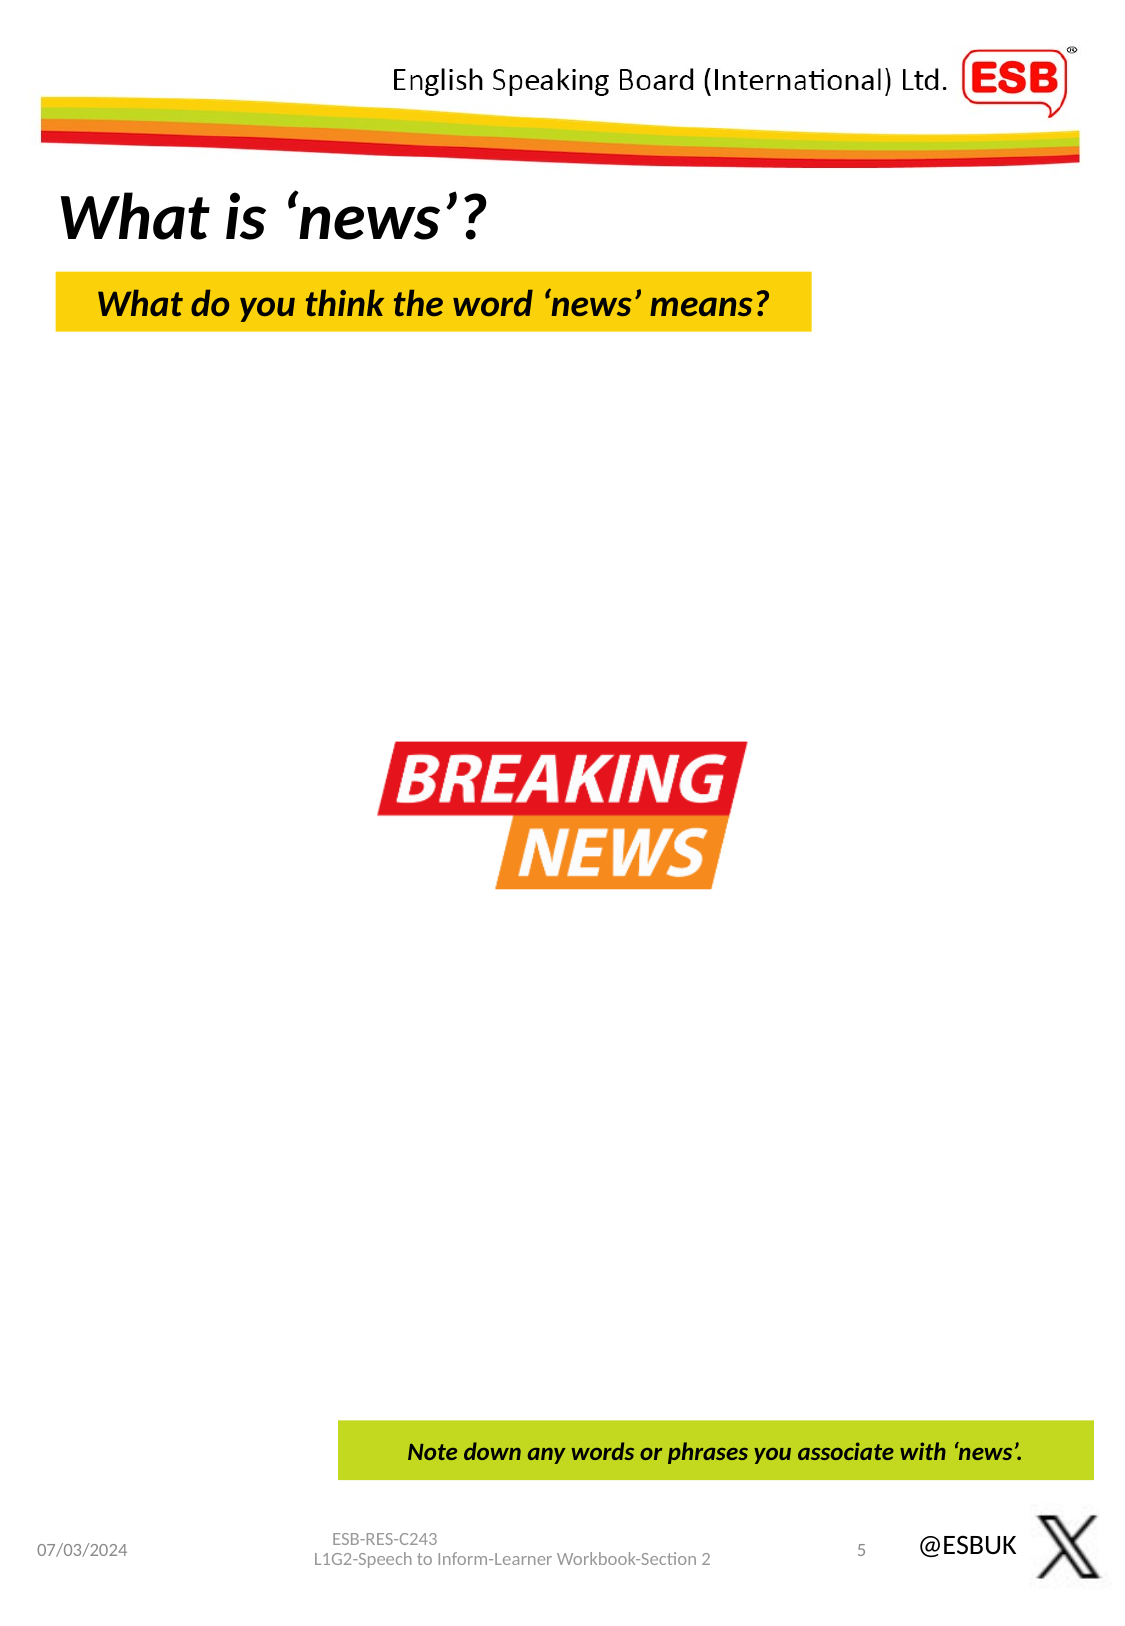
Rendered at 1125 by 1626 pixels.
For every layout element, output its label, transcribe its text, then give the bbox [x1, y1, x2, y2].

picture [1030, 1503, 1112, 1592]
title What is ‘news’? [42, 174, 1014, 262]
picture [0, 1, 1125, 234]
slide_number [22, 1506, 276, 1593]
picture [364, 721, 761, 904]
slide_number 5 [697, 1506, 882, 1593]
text_box What do you think the word ‘news’ means? [55, 271, 813, 333]
text_box Note down any words or phrases you associate with ‘news’. [337, 1419, 1095, 1481]
footer ESB-RES-C243 L1G2-Speech to Inform-Learner Workbook-Section 2 [296, 1506, 697, 1593]
